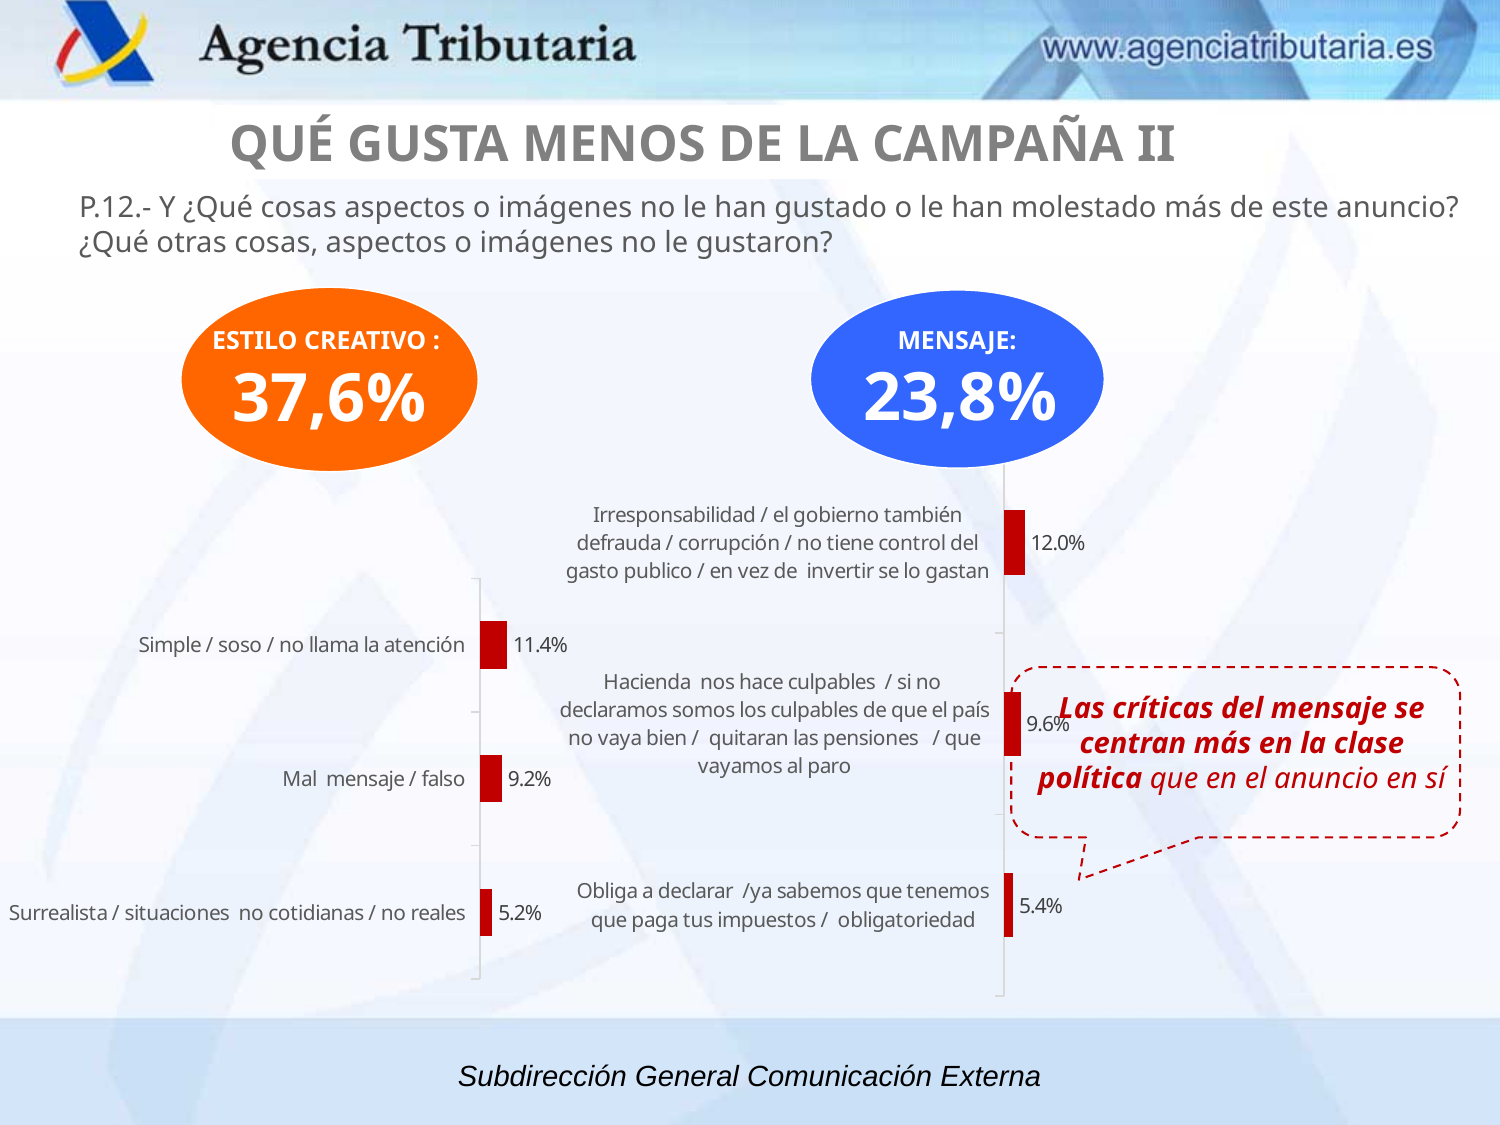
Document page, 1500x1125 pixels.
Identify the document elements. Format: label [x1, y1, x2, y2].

picture [0, 0, 1500, 1125]
chart [0, 447, 1329, 1027]
